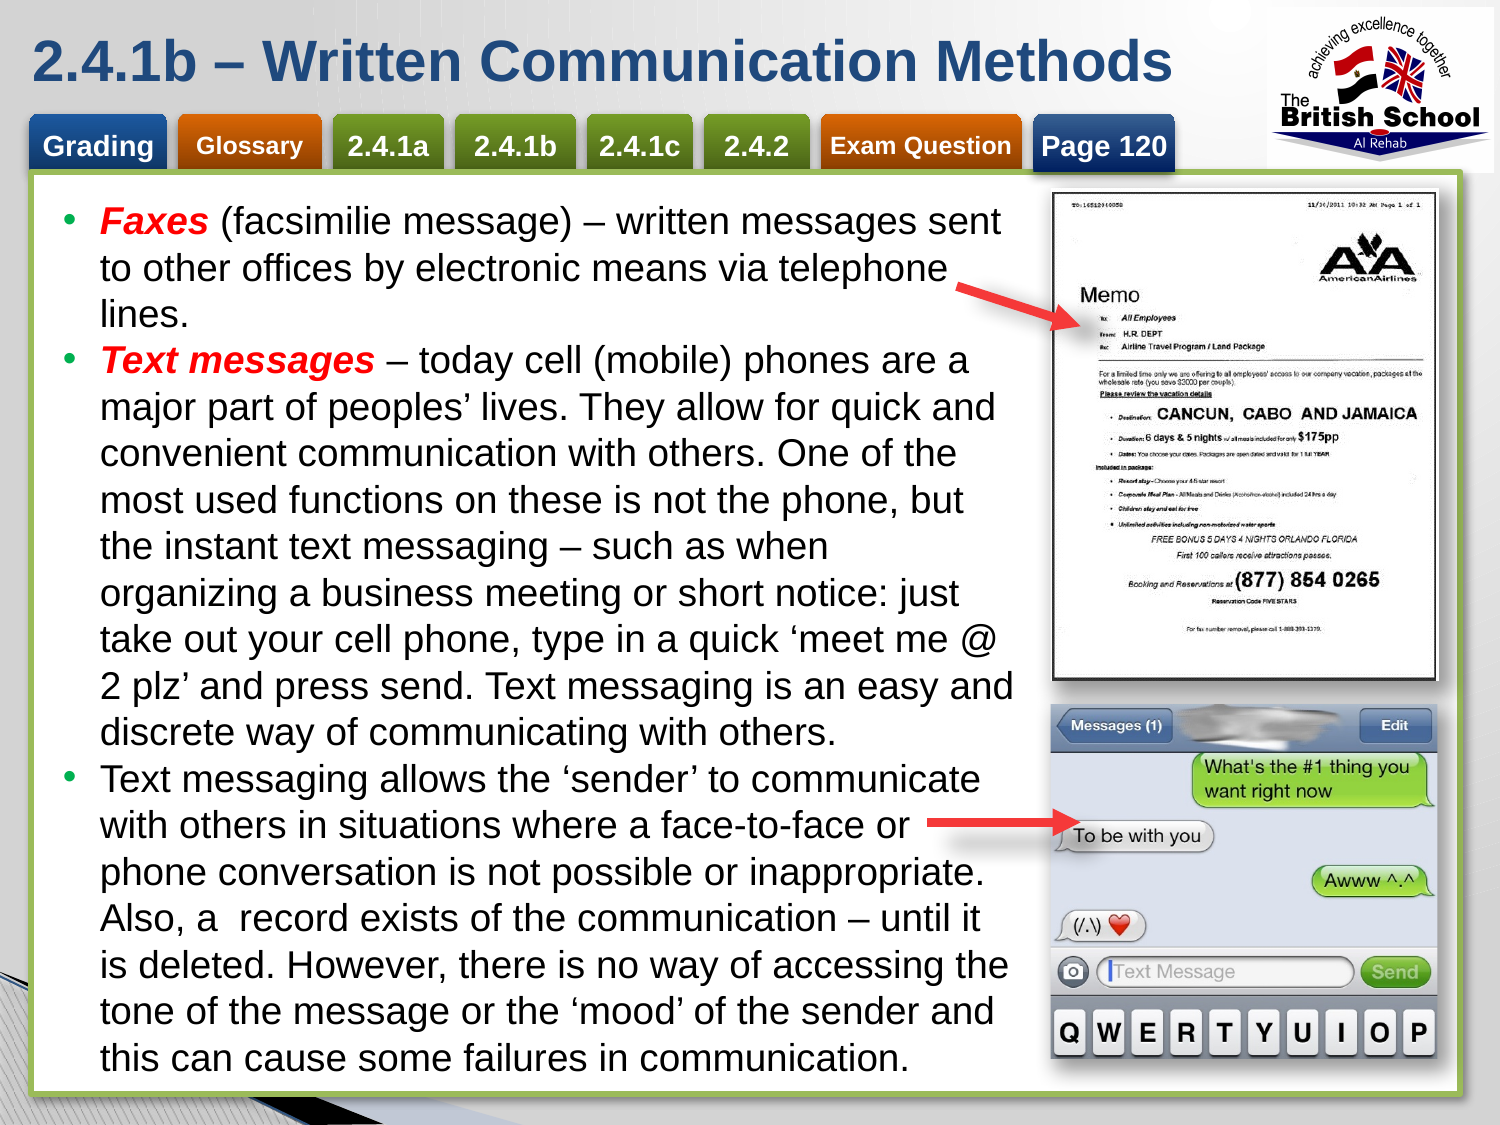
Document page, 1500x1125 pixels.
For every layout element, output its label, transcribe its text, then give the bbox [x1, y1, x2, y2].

picture [1050, 703, 1438, 1059]
picture [1050, 188, 1440, 681]
picture [281, 1114, 303, 1125]
picture [1267, 7, 1495, 173]
title 2.4.1b – Written Communication Methods [17, 7, 1270, 110]
text_box Faxes (facsimilie message) – written messages sent to other offices by electronic means via telephone lines. Text messages – today cell (mobile) phones are a major part of peoples’ lives. They allow for quick and convenient communication with others. One of the most used functions on these is not the phone, but the instant text messaging – such as when organizing a business meeting or short notice: just take out your cell phone, type in a quick ‘meet me @ 2 plz’ and press send. Text messaging is an easy and discrete way of communicating with others. Text messaging allows the ‘sender’ to communicate with others in situations where a face-to-face or phone conversation is not possible or inappropriate. Also, a record exists of the communication – until it is deleted. However, there is no way of accessing the tone of the message or the ‘mood’ of the sender and this can cause some failures in communication. [46, 188, 1034, 1087]
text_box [956, 285, 1081, 327]
text_box Page 120 [1033, 113, 1176, 173]
